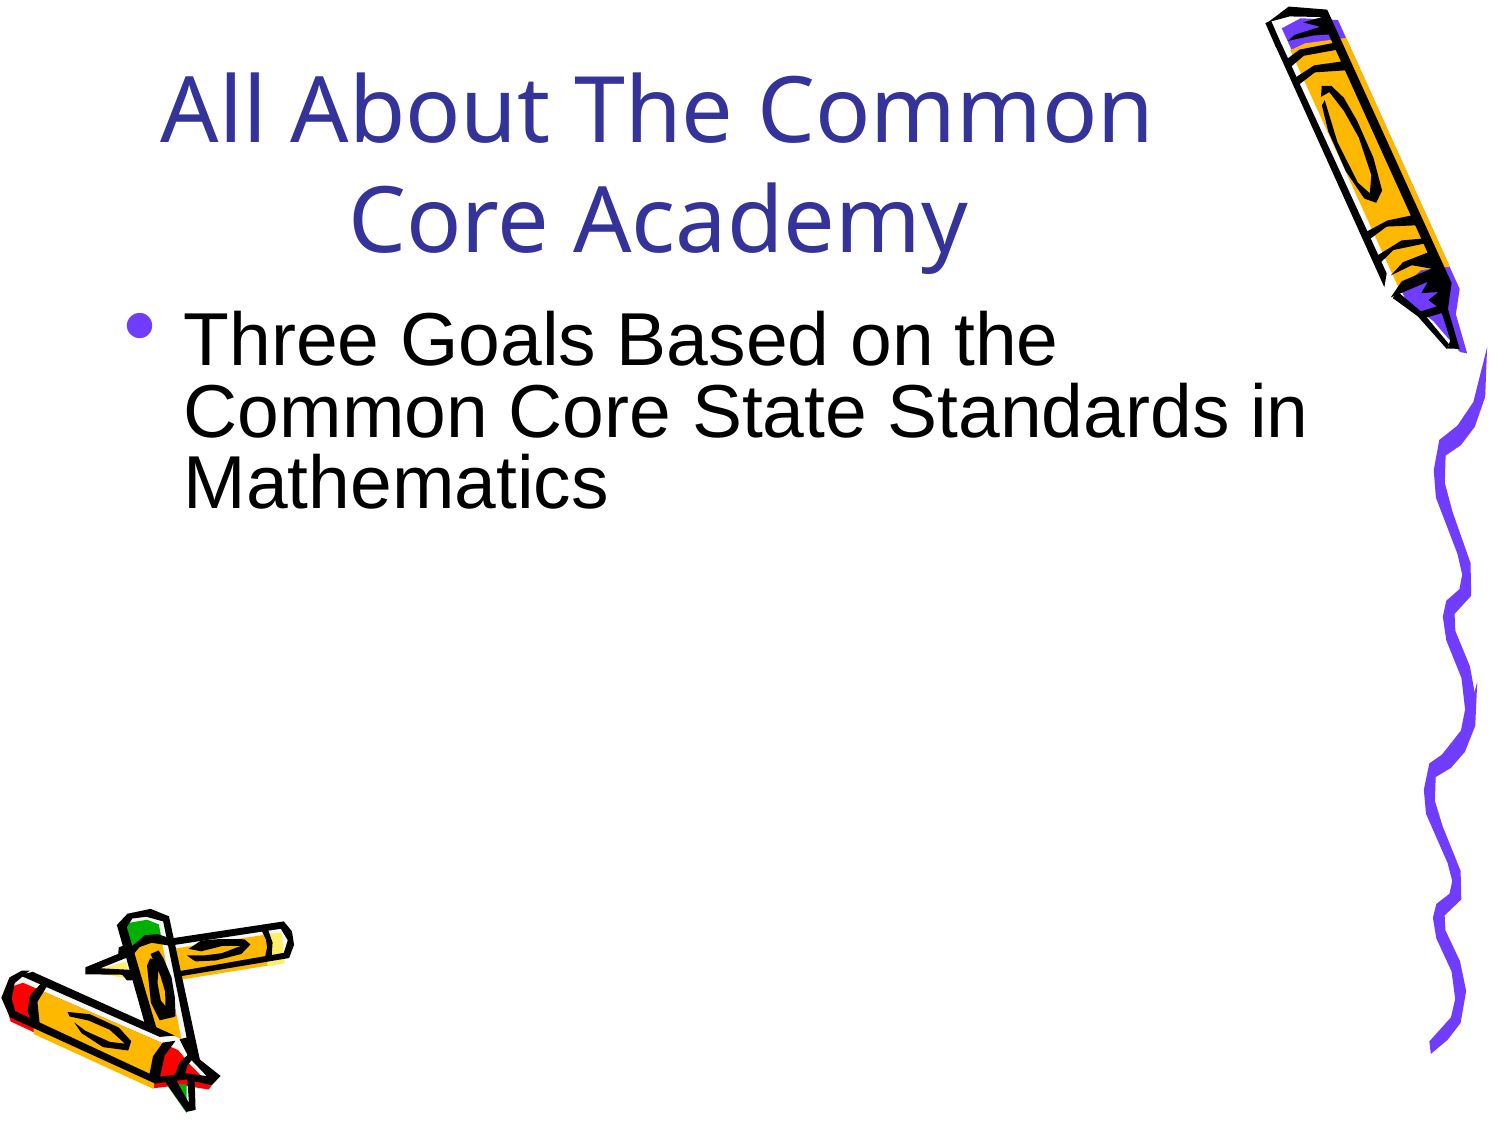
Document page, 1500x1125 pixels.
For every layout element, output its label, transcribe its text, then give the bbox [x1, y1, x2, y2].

title All About The Common Core Academy [94, 65, 1223, 279]
list Three Goals Based on the Common Core State Standards in Mathematics [112, 299, 1376, 901]
